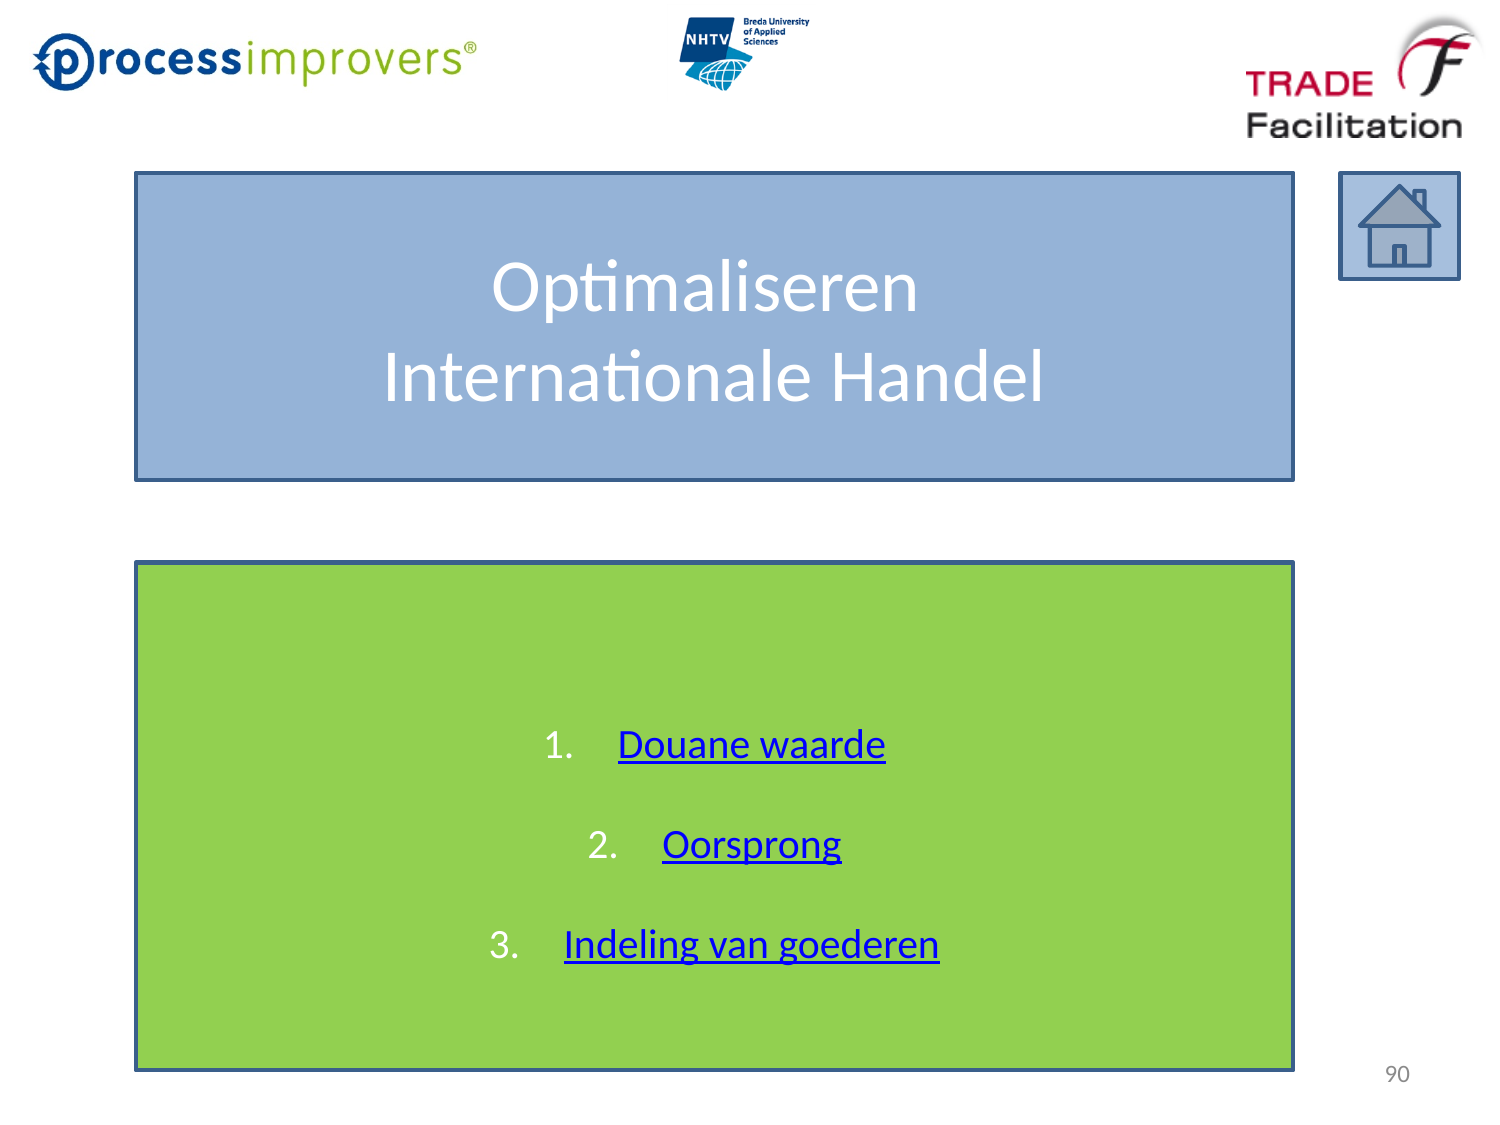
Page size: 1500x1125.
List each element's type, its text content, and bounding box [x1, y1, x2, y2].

slide_number 90 [1074, 1042, 1425, 1103]
picture [1246, 10, 1487, 138]
text_box Optimaliseren Internationale Handel [134, 171, 1295, 482]
picture [29, 30, 479, 93]
text_box Douane waarde Oorsprong Indeling van goederen [134, 560, 1295, 1072]
text_box [1338, 171, 1461, 281]
picture [667, 4, 816, 103]
